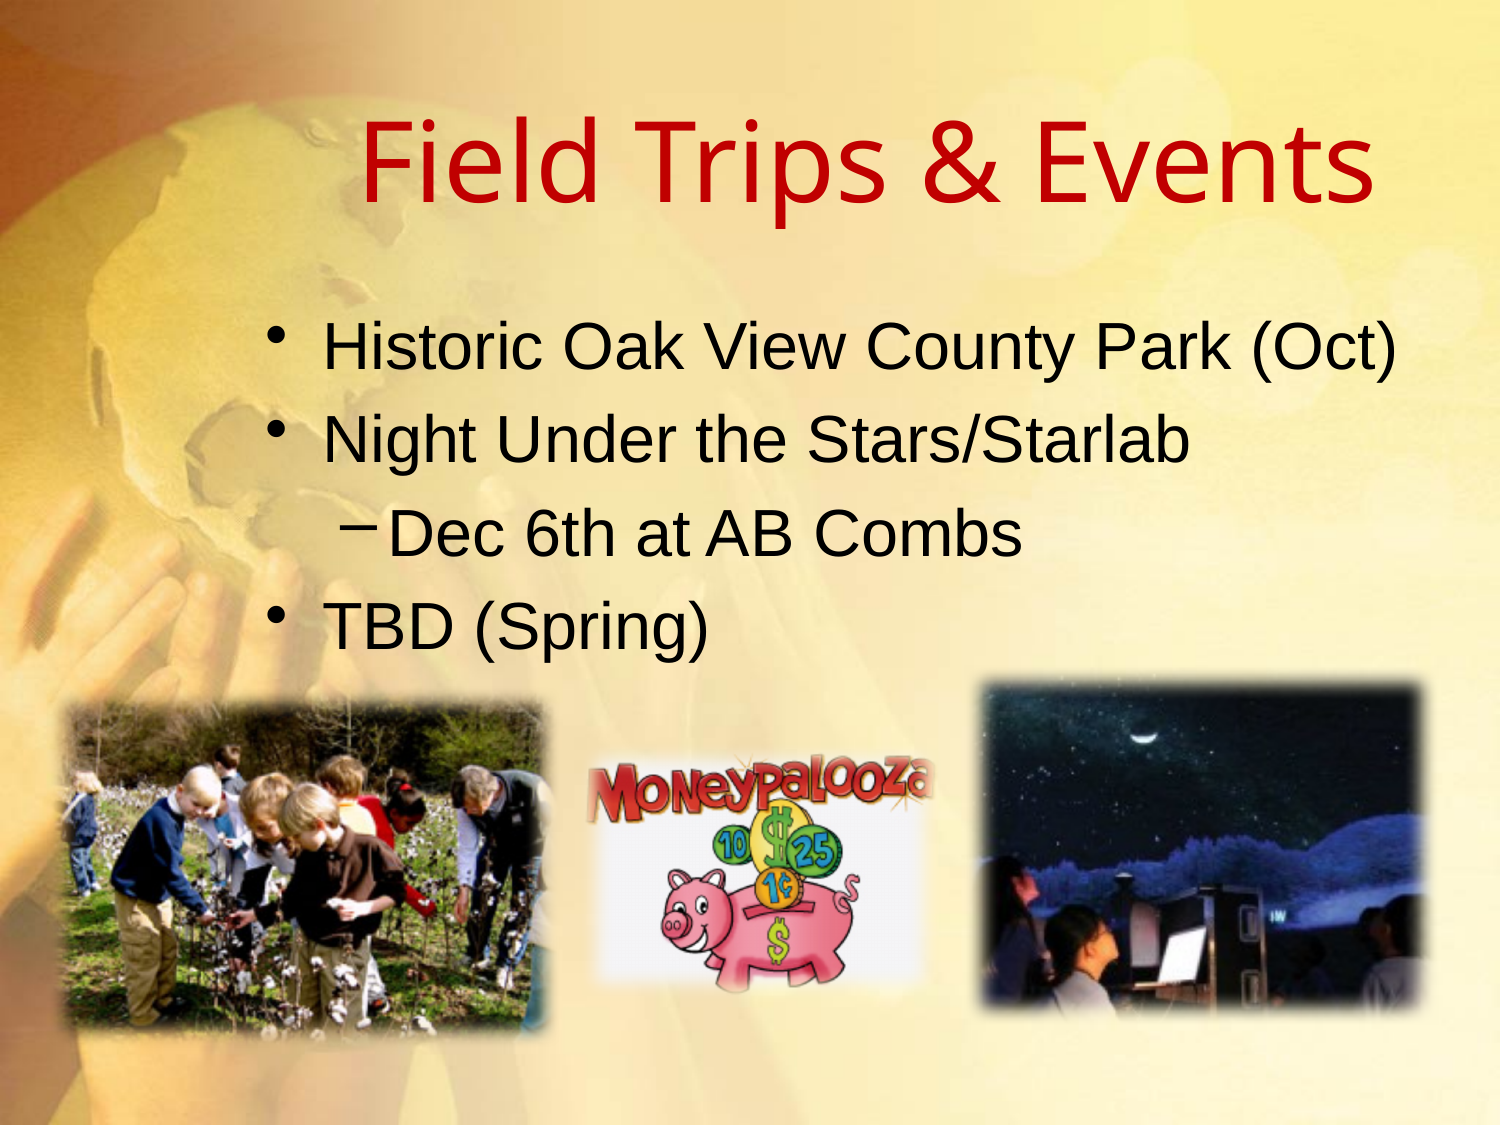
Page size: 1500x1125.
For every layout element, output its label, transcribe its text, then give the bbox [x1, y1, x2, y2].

picture [0, 0, 1500, 1125]
title Field Trips & Events [340, 44, 1466, 331]
list Historic Oak View County Park (Oct) Night Under the Stars/Starlab Dec 6th at AB Combs TBD (Spring) [250, 295, 1431, 1038]
